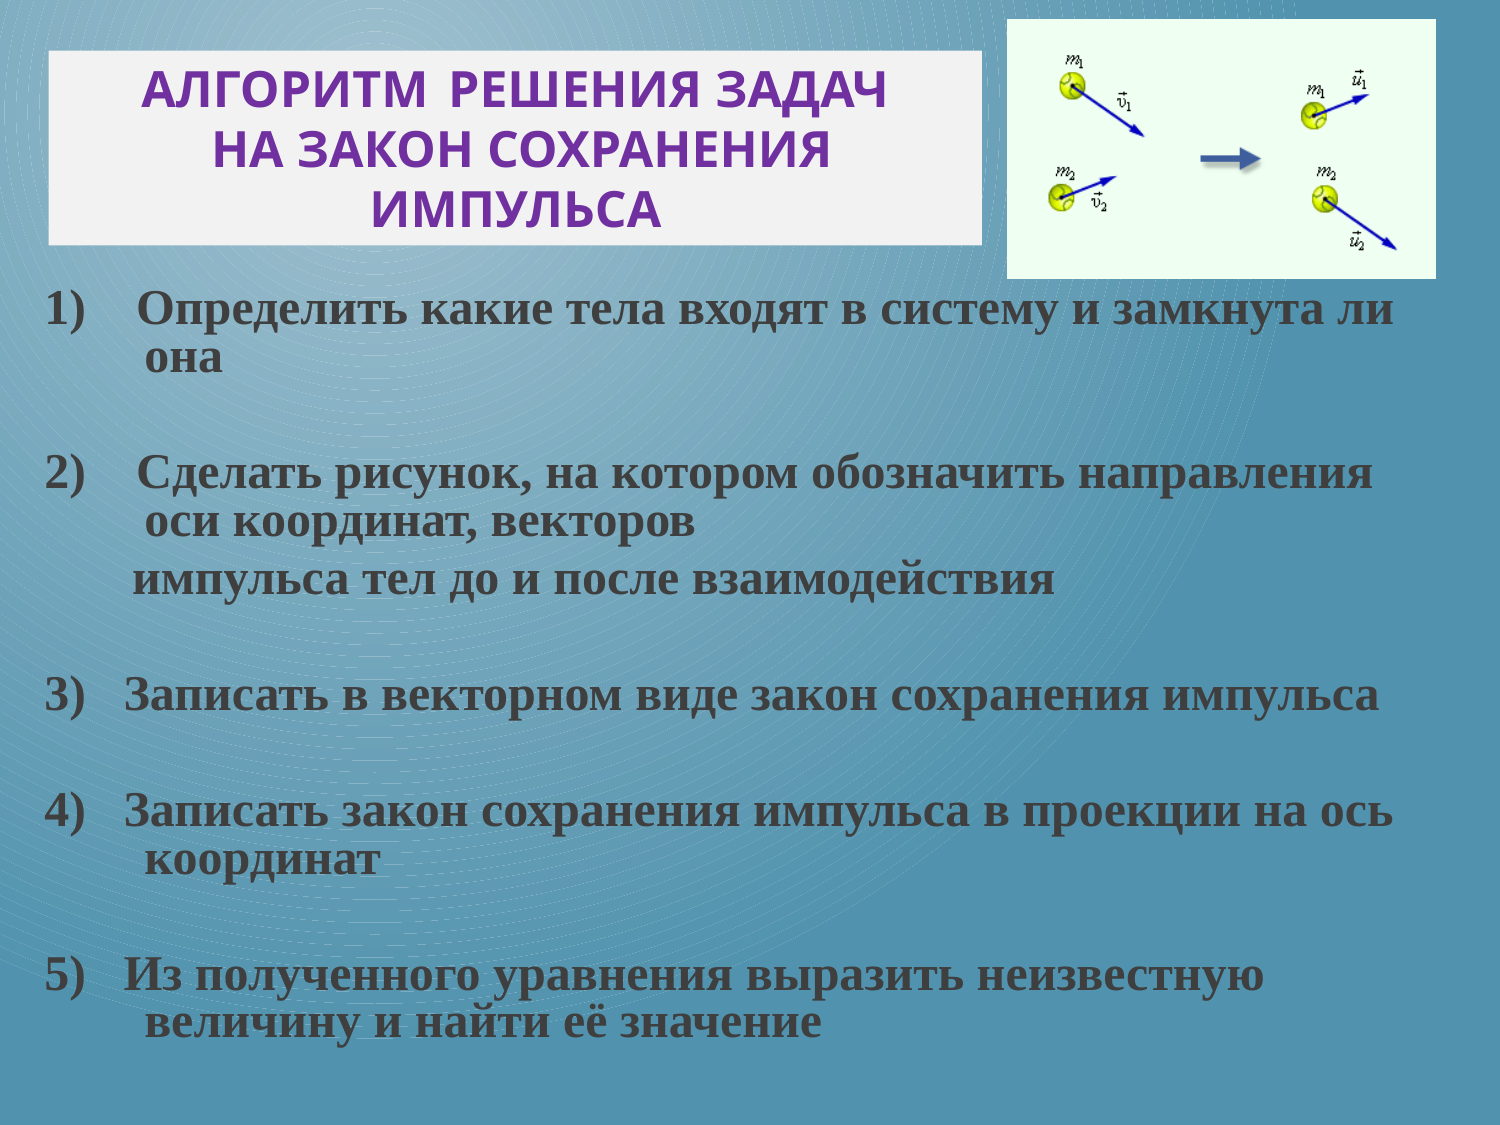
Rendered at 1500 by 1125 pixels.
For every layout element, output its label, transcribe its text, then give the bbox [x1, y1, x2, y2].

picture [1007, 18, 1436, 280]
list 1) Определить какие тела входят в систему и замкнута ли она 2) Сделать рисунок, на котором обозначить направления оси координат, векторов импульса тел до и после взаимодействия 3) Записать в векторном виде закон сохранения импульса 4) Записать закон сохранения импульса в проекции на ось координат 5) Из полученного уравнения выразить неизвестную величину и найти её значение [29, 278, 1418, 1094]
text_box АЛГОРИТМ РЕШЕНИЯ ЗАДАЧ НА ЗАКОН СОХРАНЕНИЯ ИМПУЛЬСА [48, 50, 982, 246]
text_box [135, 574, 1404, 722]
